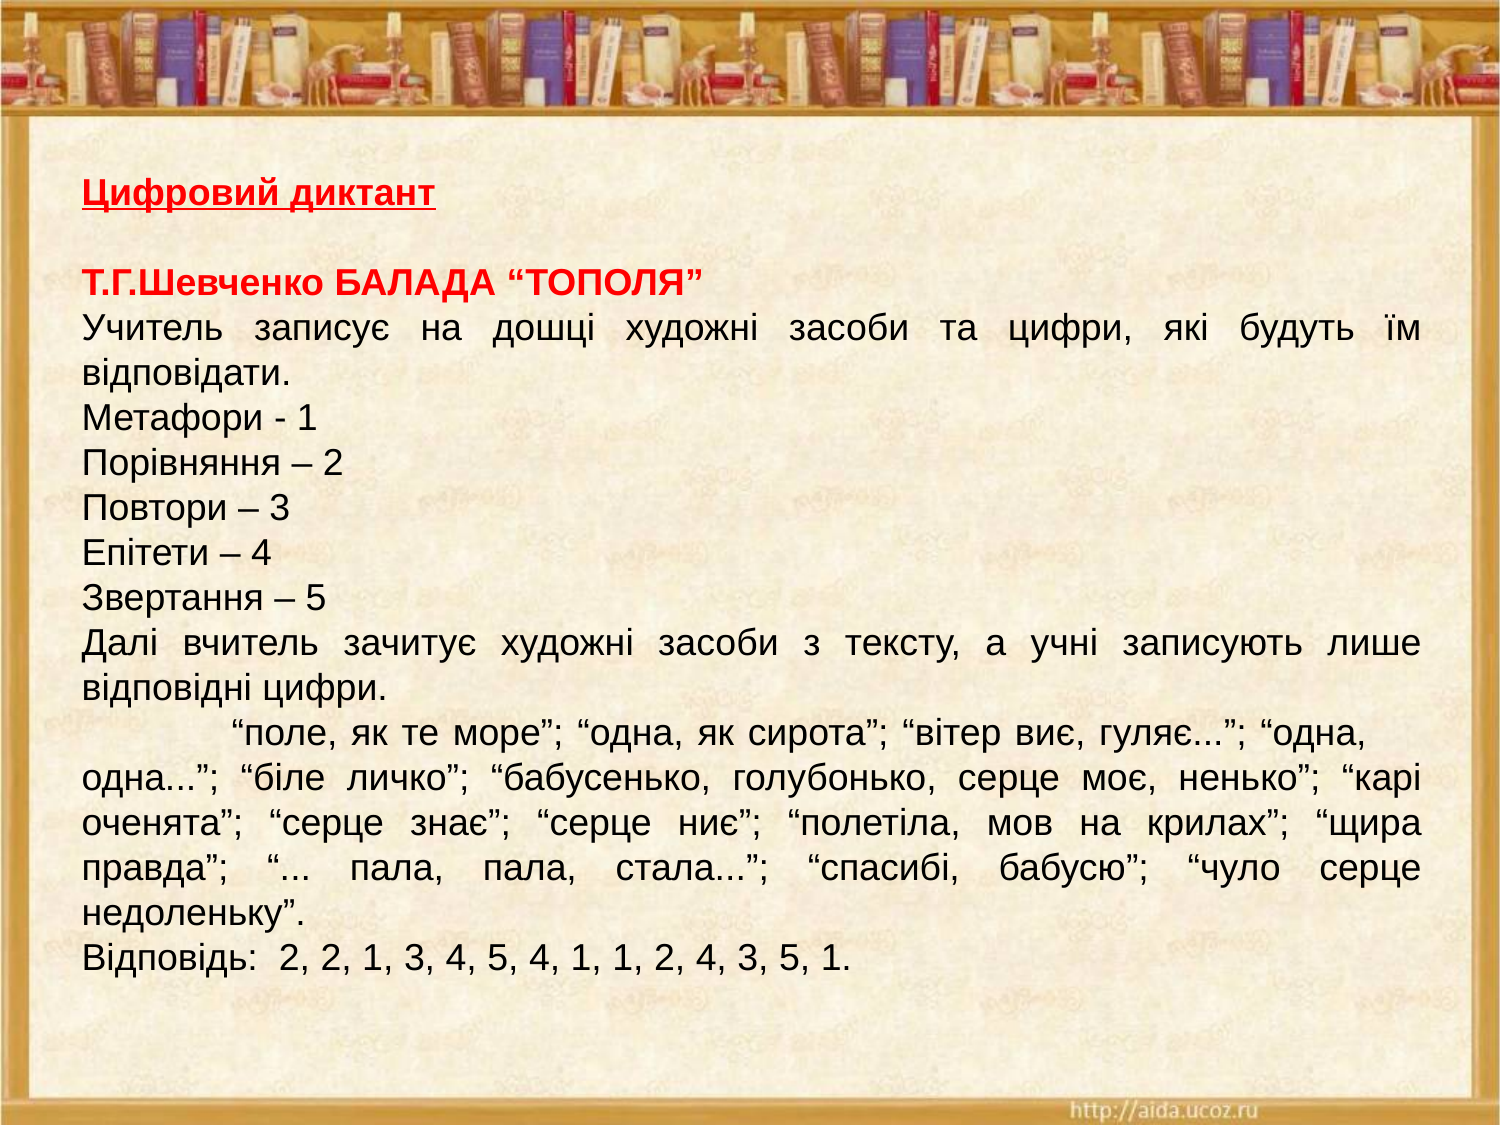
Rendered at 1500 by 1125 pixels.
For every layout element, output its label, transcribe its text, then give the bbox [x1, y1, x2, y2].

text_box Цифровий диктант Т.Г.Шевченко БАЛАДА “ТОПОЛЯ” Учитель записує на дошці художні засоби та цифри, які будуть їм відповідати. Метафори - 1 Порівняння – 2 Повтори – 3 Епітети – 4 Звертання – 5 Далі вчитель зачитує художні засоби з тексту, а учні записують лише відповідні цифри. “поле, як те море”; “одна, як сирота”; “вітер виє, гуляє...”; “одна, одна...”; “біле личко”; “бабусенько, голубонько, серце моє, ненько”; “карі оченята”; “серце знає”; “серце ниє”; “полетіла, мов на крилах”; “щира правда”; “... пала, пала, стала...”; “спасибі, бабусю”; “чуло серце недоленьку”. Відповідь: 2, 2, 1, 3, 4, 5, 4, 1, 1, 2, 4, 3, 5, 1. [66, 160, 1438, 986]
picture [0, 0, 1500, 1125]
